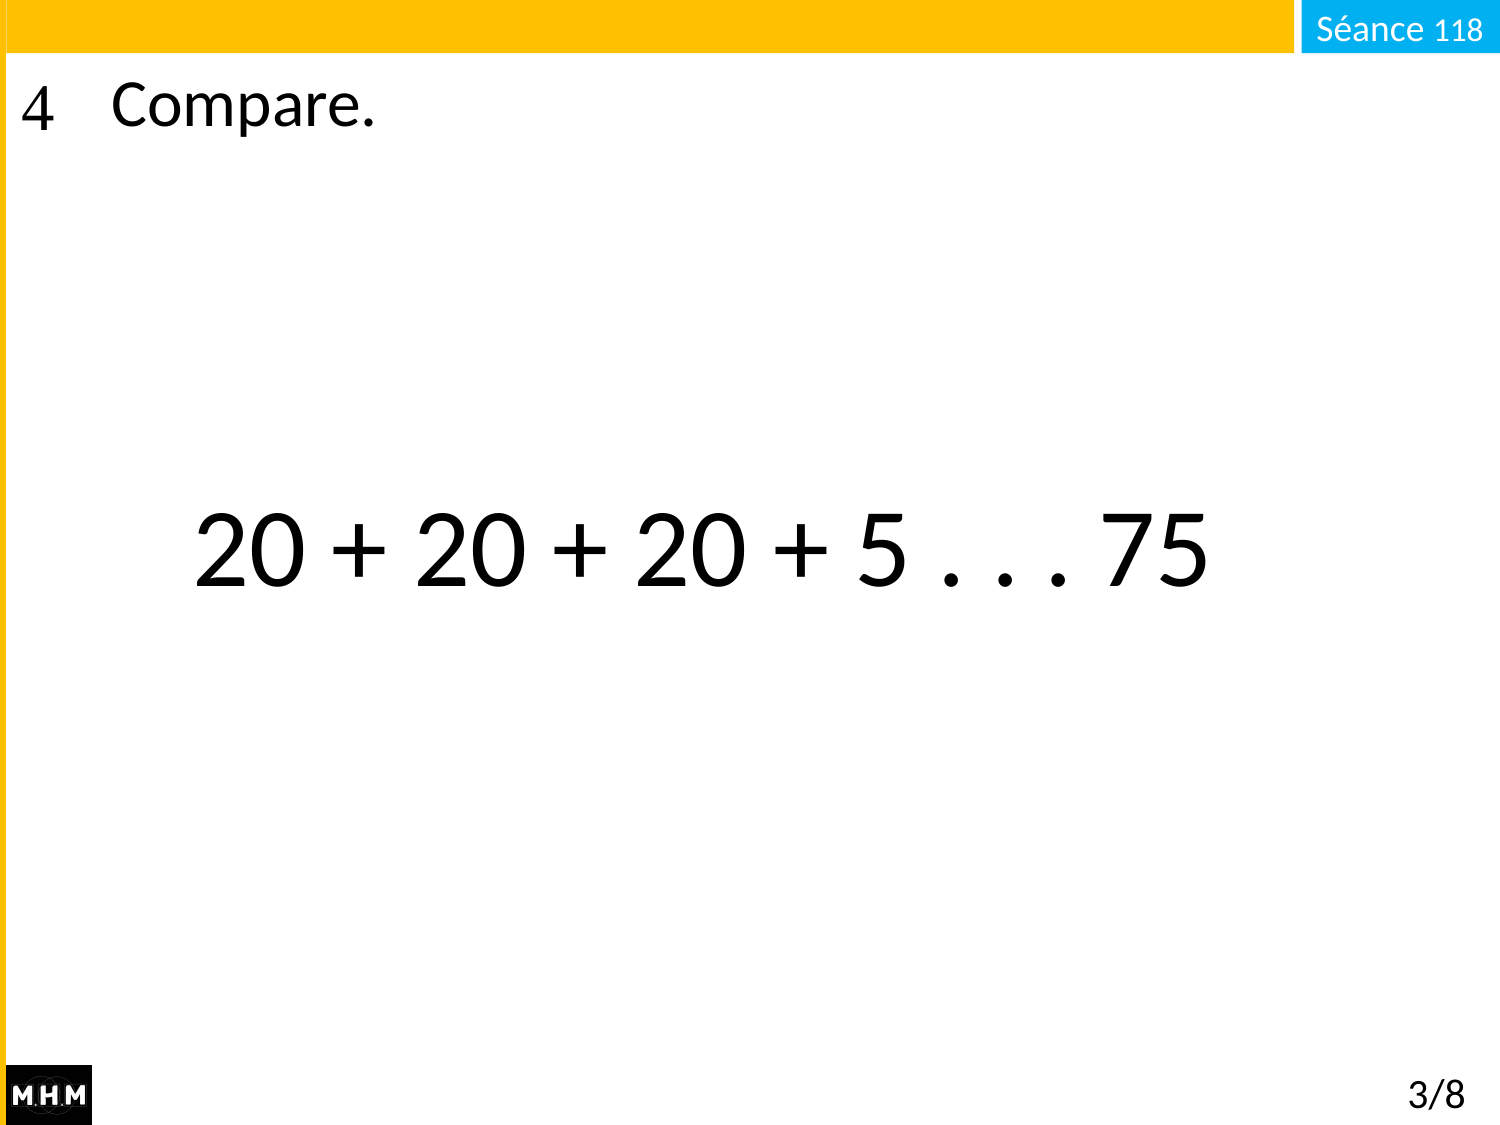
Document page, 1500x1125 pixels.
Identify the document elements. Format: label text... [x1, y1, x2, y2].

list 3/8 [1373, 1064, 1500, 1125]
title Compare. [96, 60, 1391, 149]
text_box 20 + 20 + 20 + 5 . . . 75 [177, 466, 1256, 617]
picture [6, 1065, 92, 1125]
